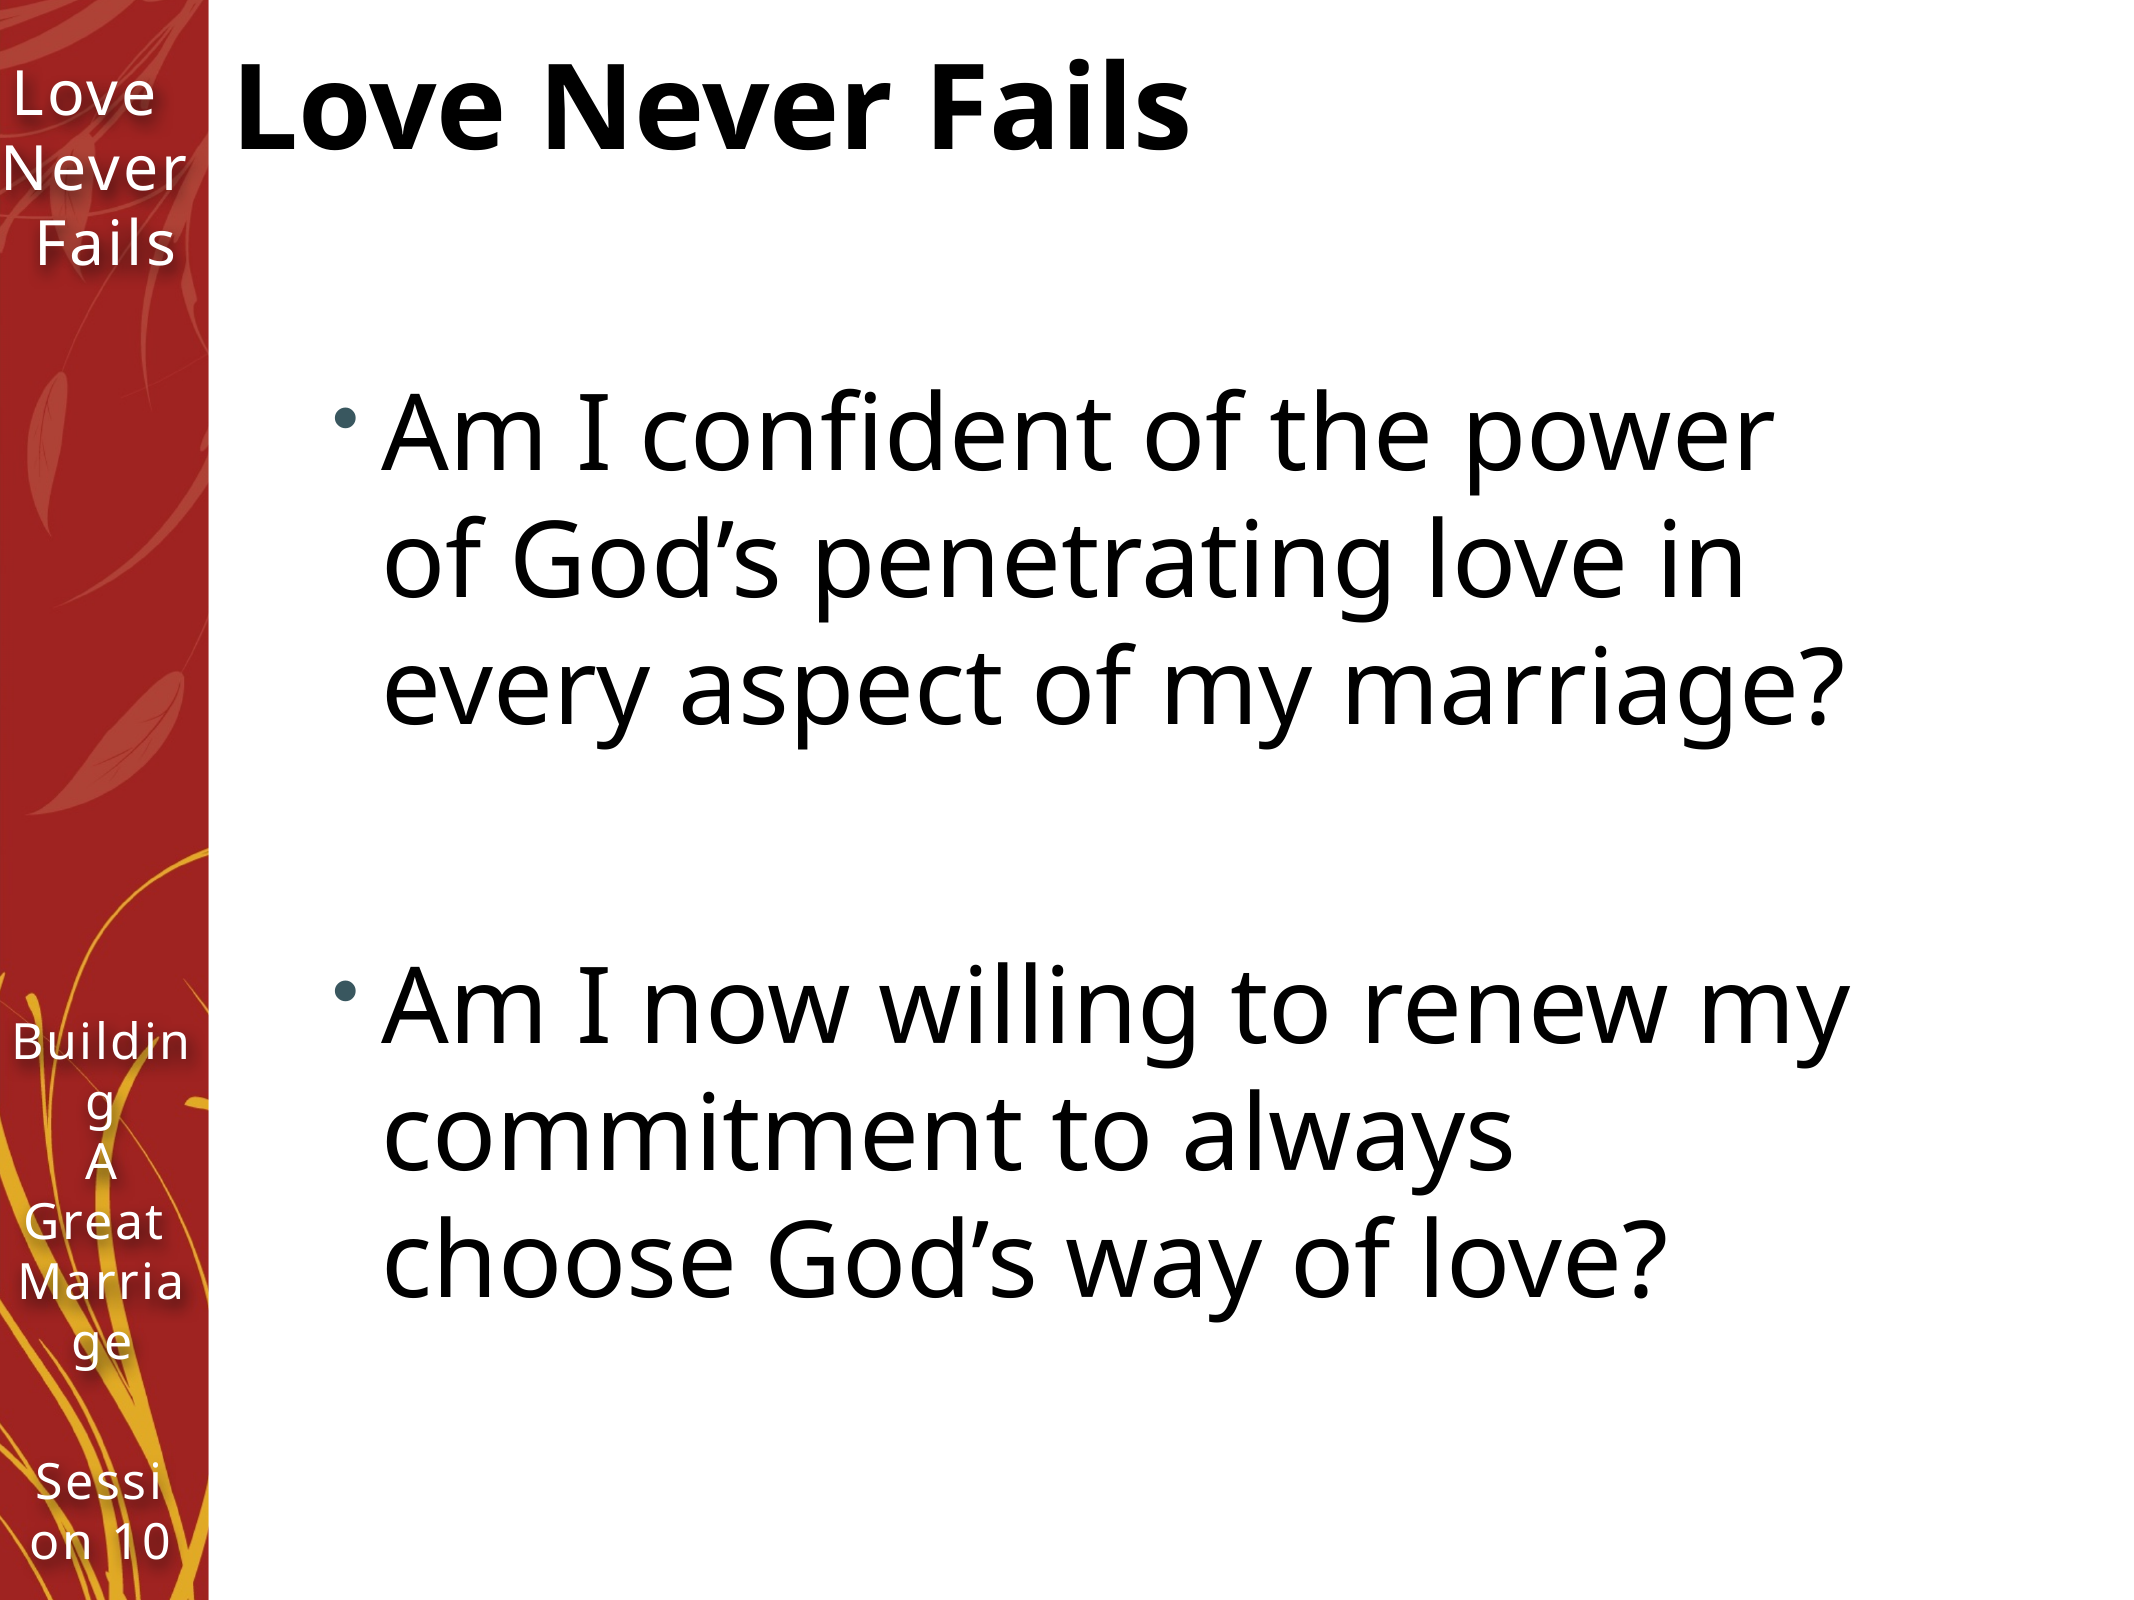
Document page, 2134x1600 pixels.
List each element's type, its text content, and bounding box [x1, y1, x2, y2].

picture [0, 0, 208, 1600]
title Love Never Fails [230, 1, 1572, 203]
list Am I confident of the power of God’s penetrating love in every aspect of my marriage? Am I now willing to renew my commitment to always choose God’s way of love? [323, 260, 1908, 1423]
